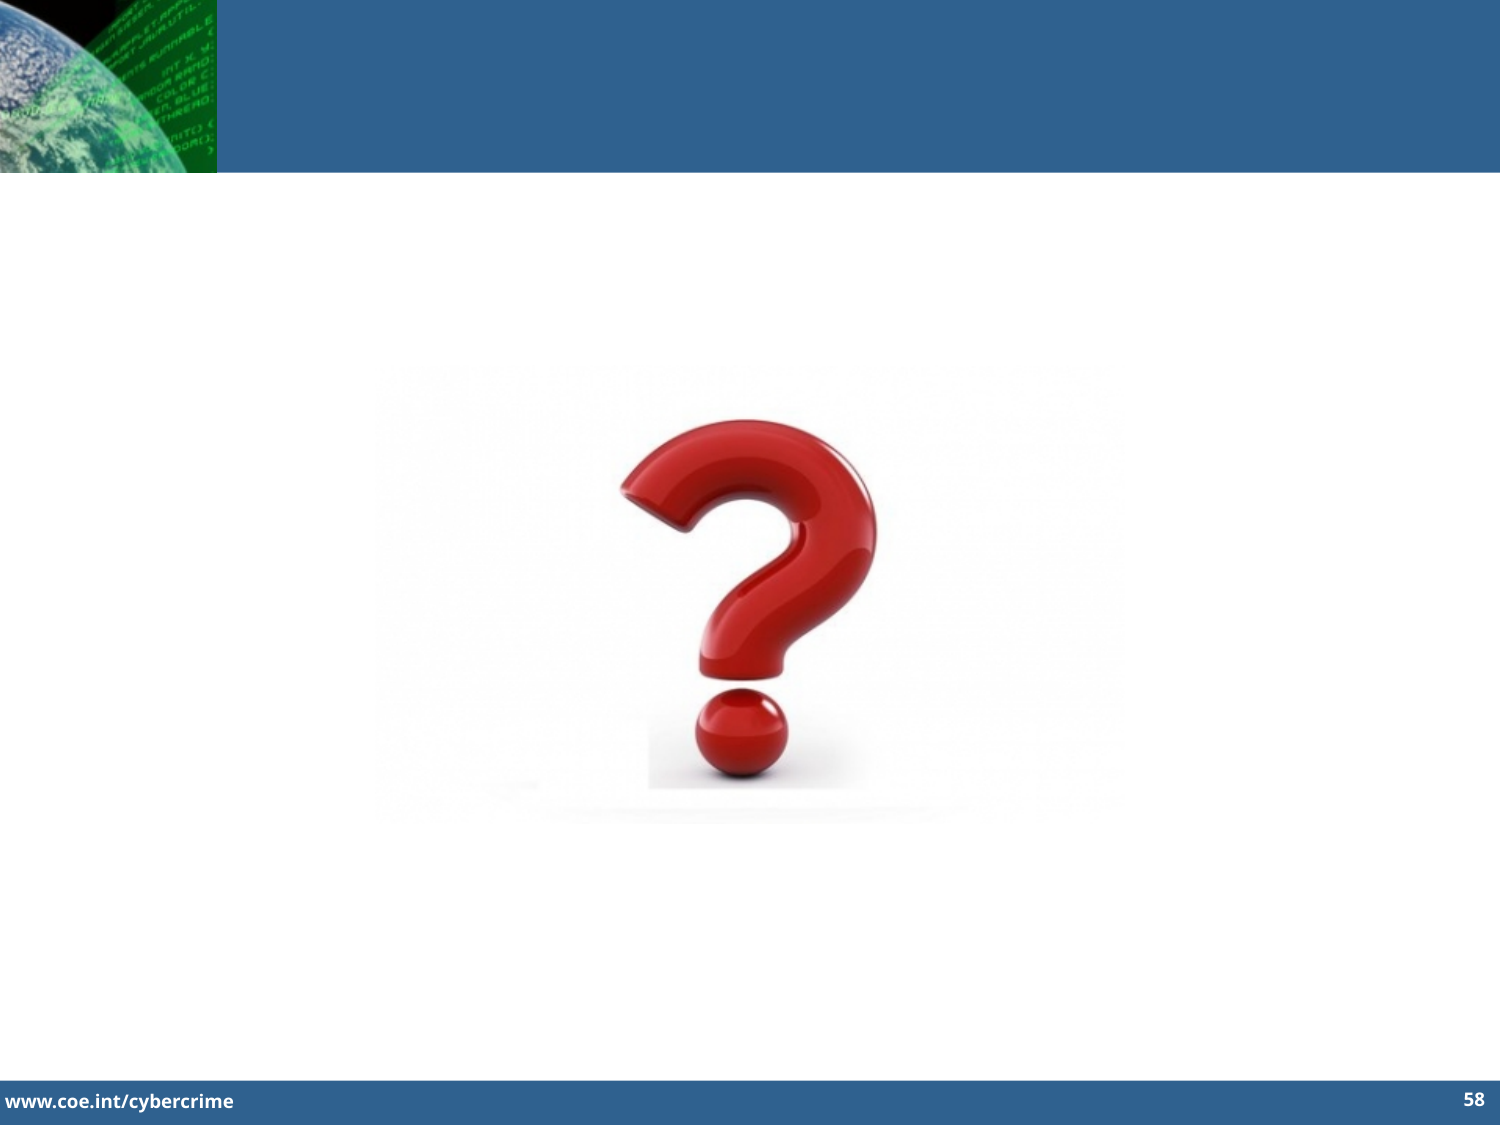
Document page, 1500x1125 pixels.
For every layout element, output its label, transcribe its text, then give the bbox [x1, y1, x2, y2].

picture [0, 0, 217, 173]
picture [375, 365, 1125, 824]
slide_number 58 [1162, 1080, 1500, 1125]
